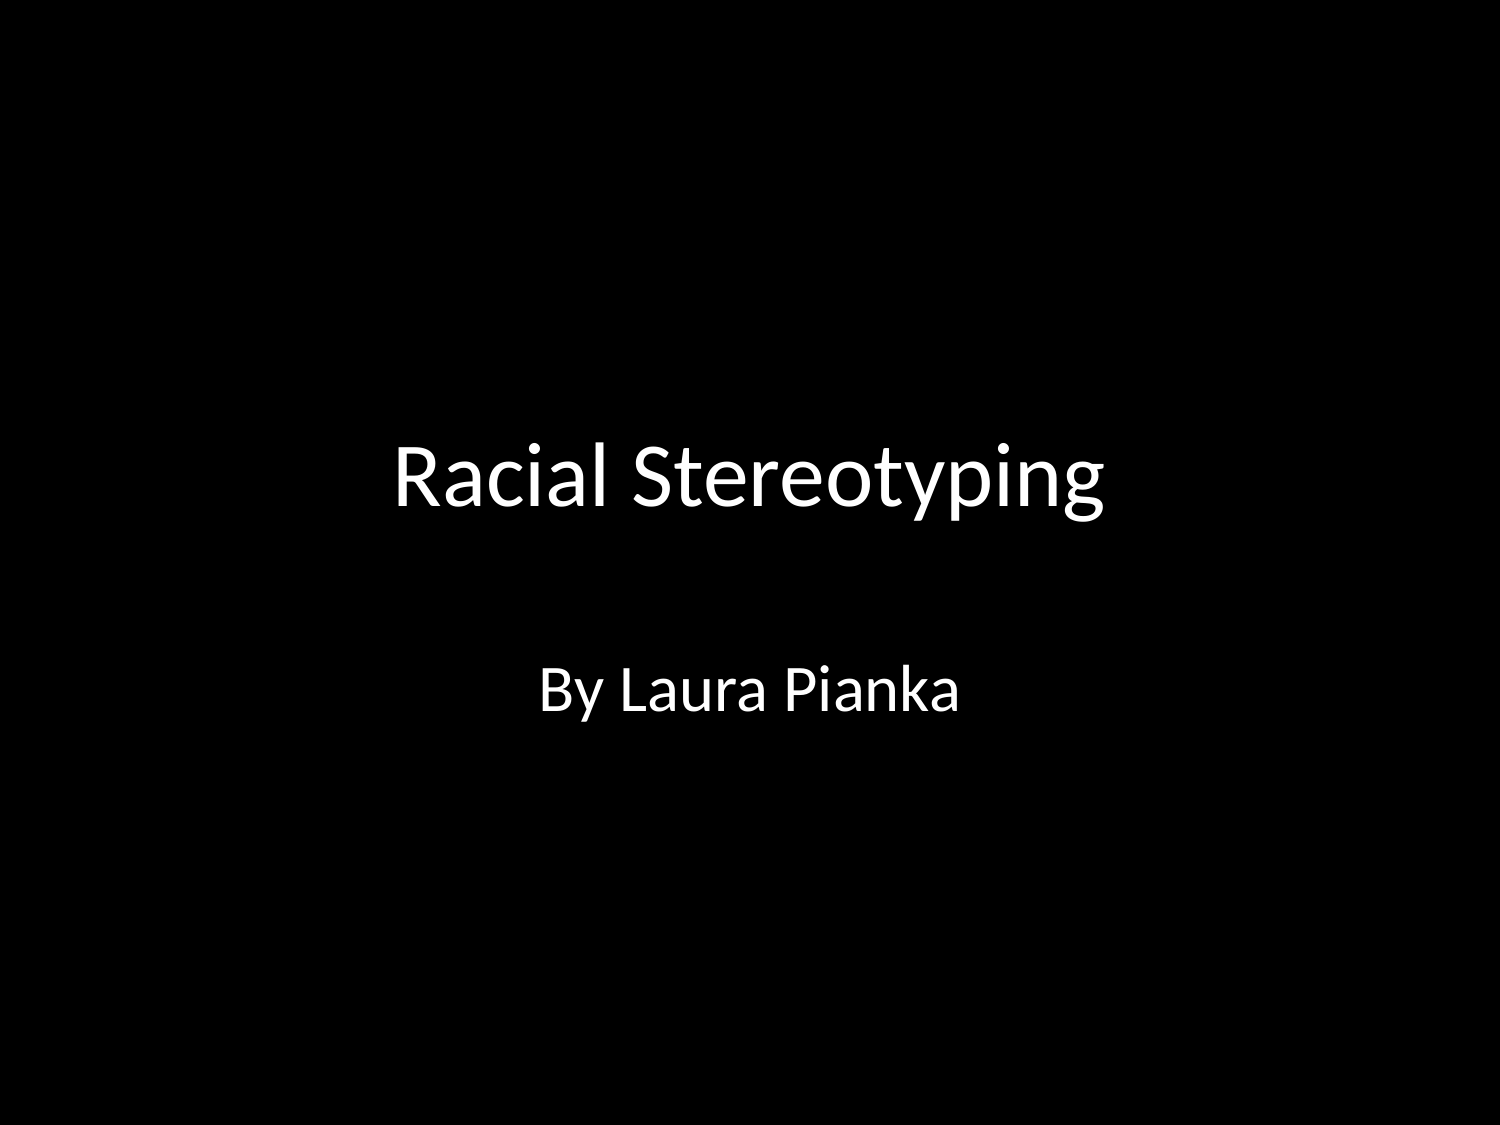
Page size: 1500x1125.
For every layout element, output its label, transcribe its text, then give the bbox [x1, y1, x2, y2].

subtitle By Laura Pianka [225, 637, 1275, 925]
title Racial Stereotyping [112, 349, 1388, 591]
